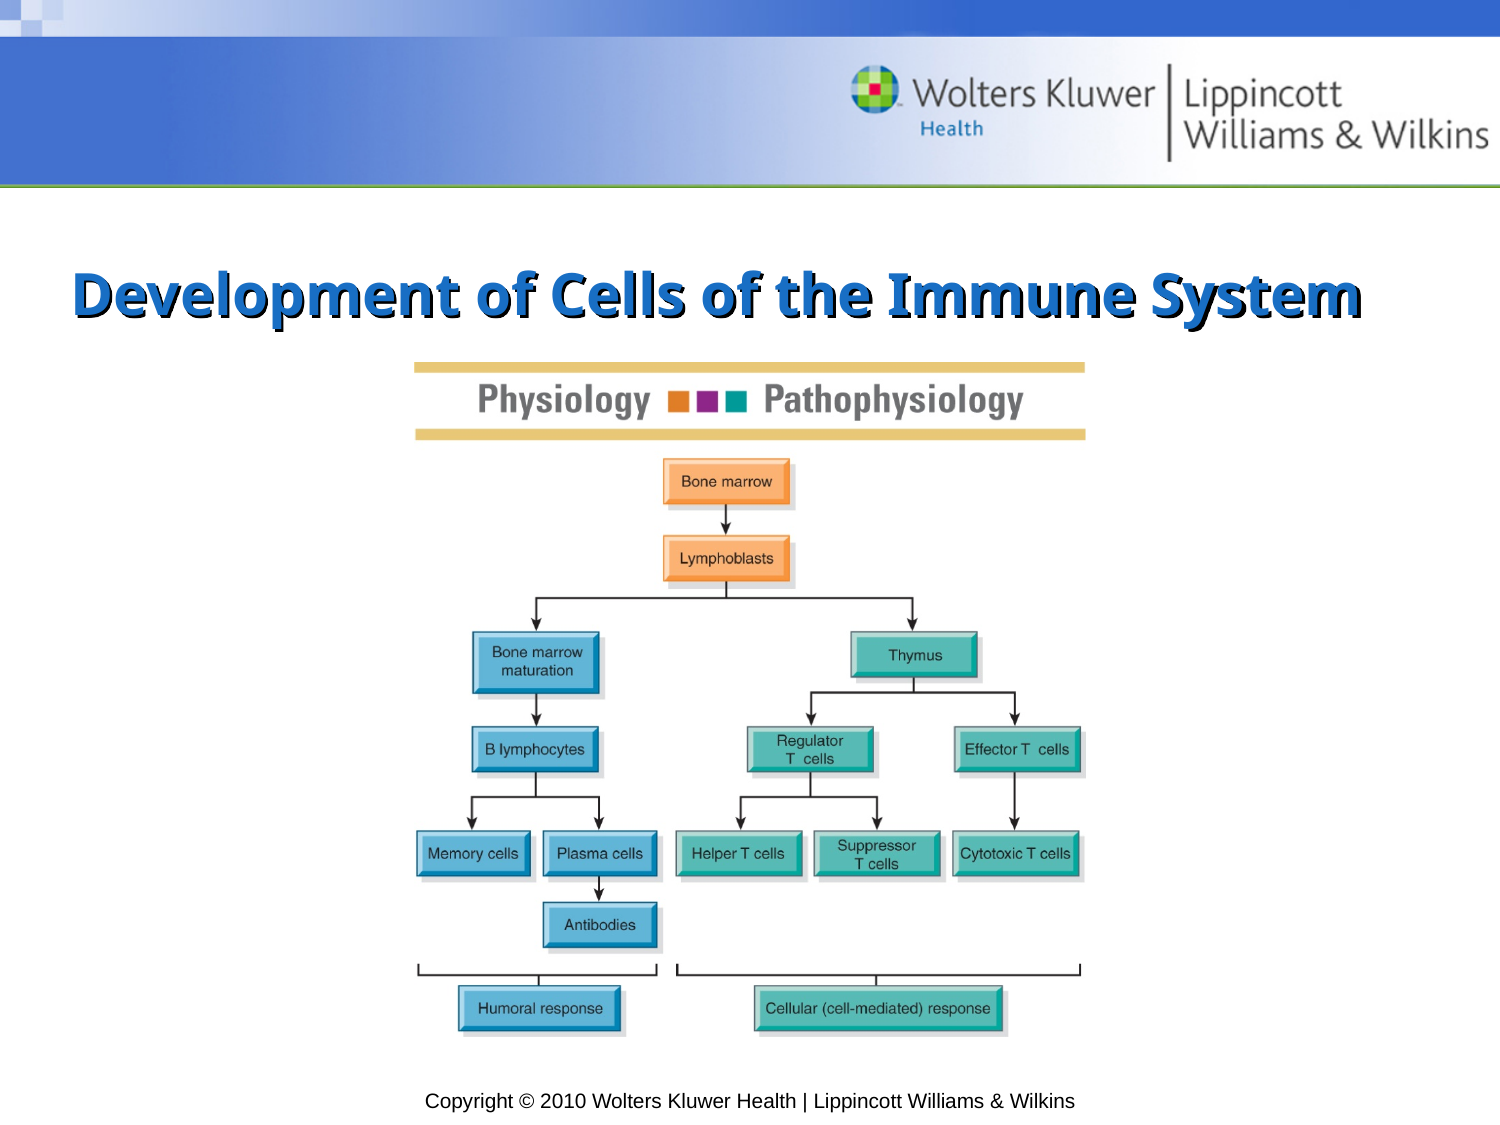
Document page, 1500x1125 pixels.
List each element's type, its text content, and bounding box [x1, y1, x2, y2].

picture [413, 362, 1087, 1038]
title Development of Cells of the Immune System [70, 201, 1470, 329]
picture [0, 0, 1500, 188]
